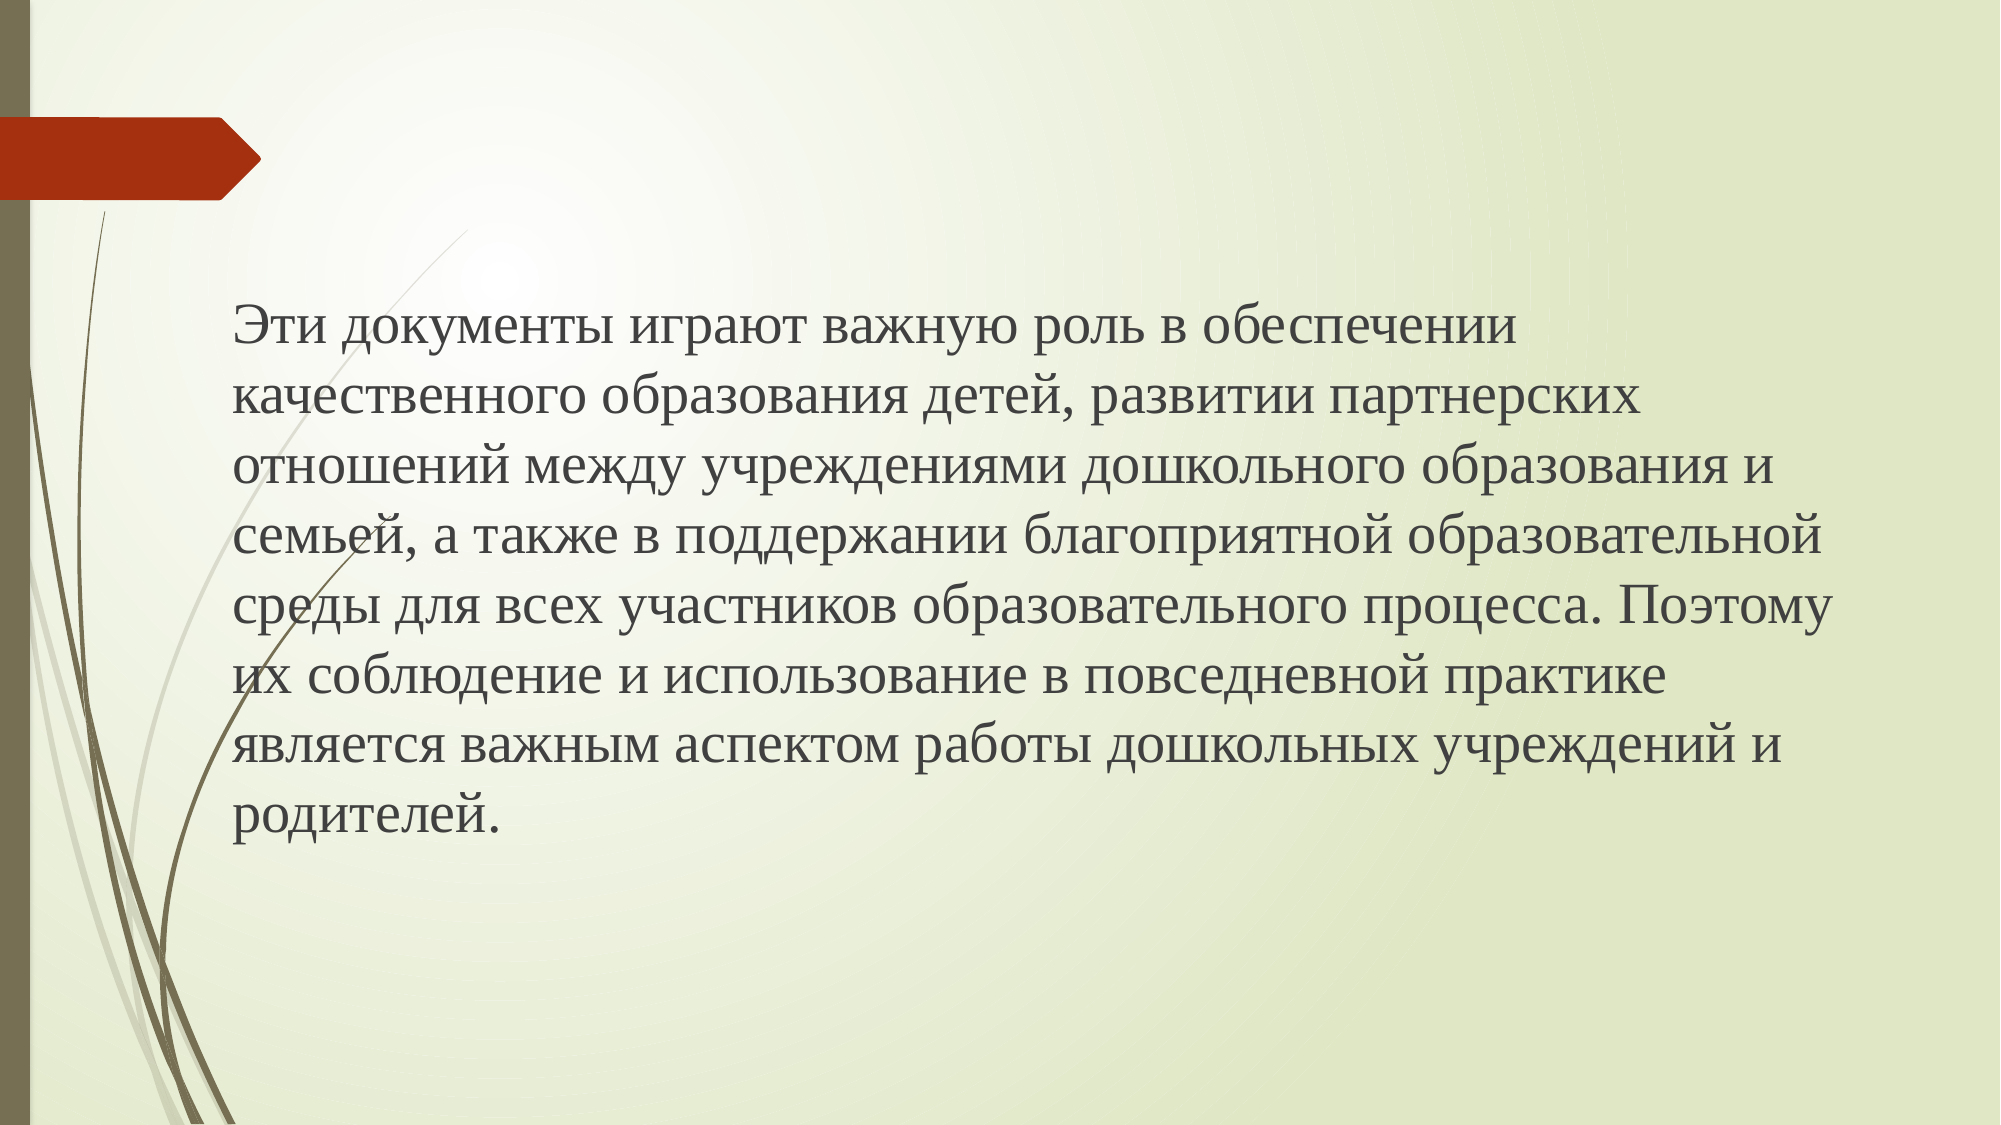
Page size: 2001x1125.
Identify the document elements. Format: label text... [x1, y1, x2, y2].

list Эти документы играют важную роль в обеспечении качественного образования детей, развитии партнерских отношений между учреждениями дошкольного образования и семьей, а также в поддержании благоприятной образовательной среды для всех участников образовательного процесса. Поэтому их соблюдение и использование в повседневной практике является важным аспектом работы дошкольных учреждений и родителей. [217, 278, 1888, 970]
